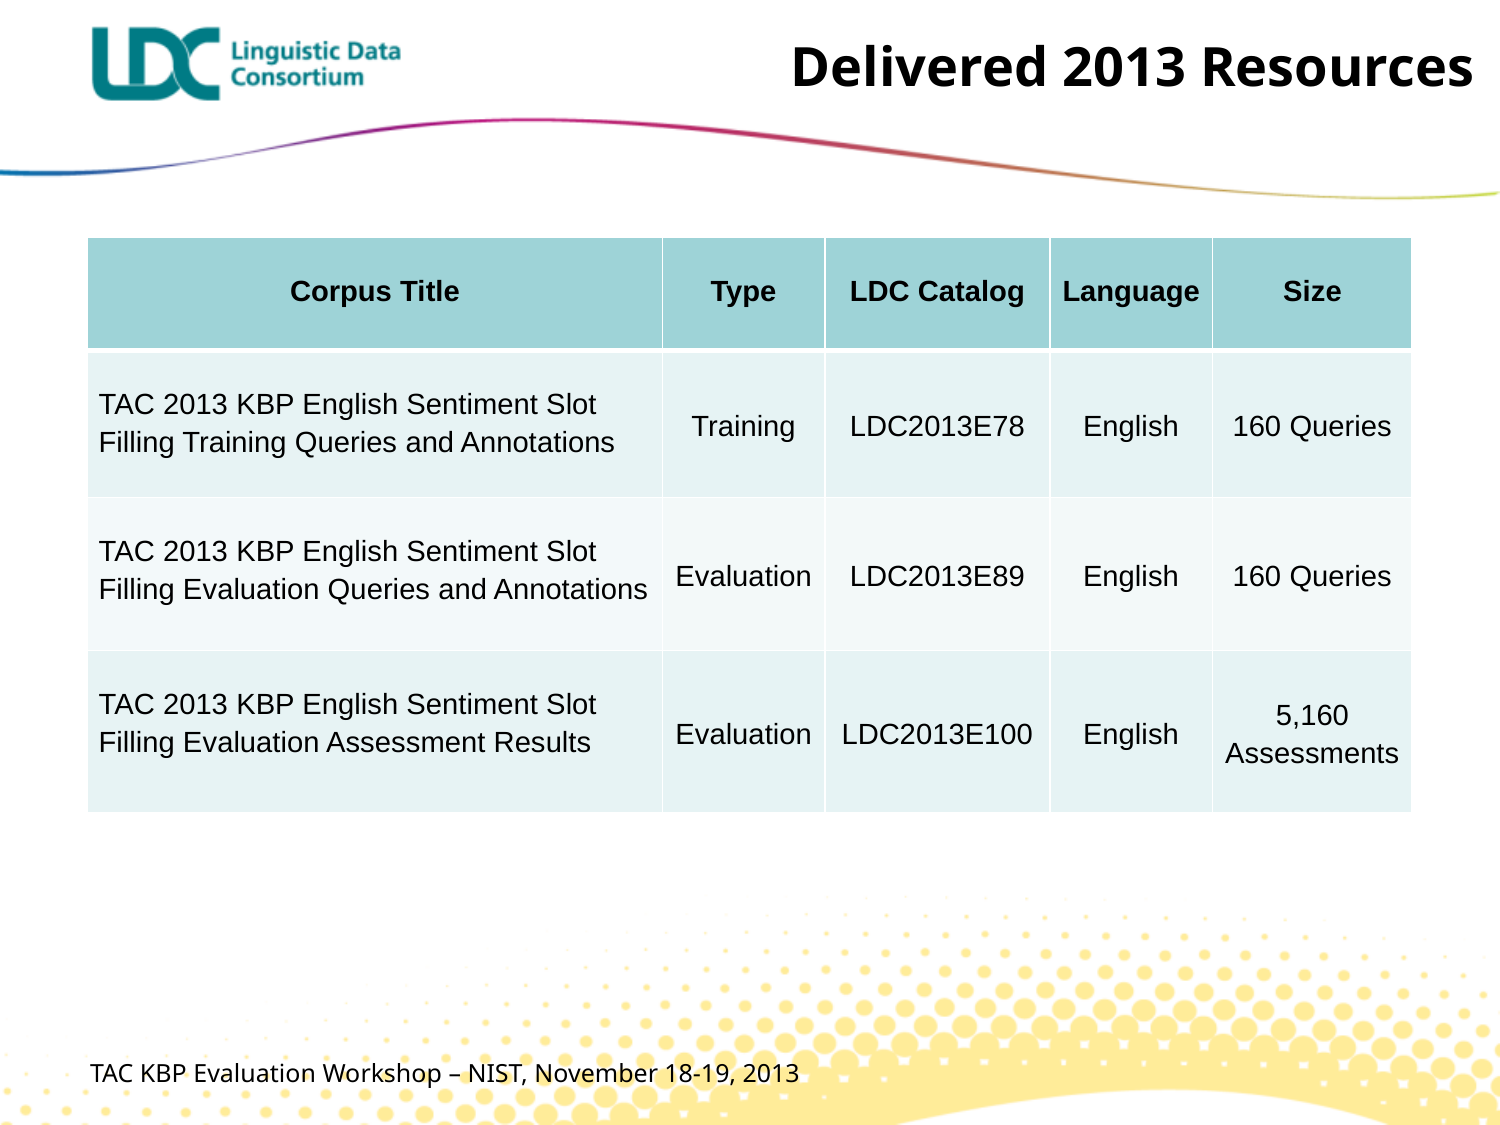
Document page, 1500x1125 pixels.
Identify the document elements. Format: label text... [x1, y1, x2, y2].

picture [0, 0, 1500, 1125]
table_cell 5,160 Assessments [1213, 651, 1411, 812]
table_cell Training [663, 353, 824, 497]
table_header LDC Catalog [826, 238, 1049, 348]
table_cell Evaluation [663, 498, 824, 650]
table_cell English [1051, 498, 1212, 650]
table_cell TAC 2013 KBP English Sentiment Slot Filling Evaluation Assessment Results [88, 651, 662, 812]
title Delivered 2013 Resources [425, 32, 1475, 163]
table_cell Evaluation [663, 651, 824, 812]
footer TAC KBP Evaluation Workshop – NIST, November 18-19, 2013 [74, 1049, 1076, 1103]
table_cell 160 Queries [1213, 498, 1411, 650]
table_header Language [1051, 238, 1212, 348]
table_header Corpus Title [88, 238, 662, 348]
table_cell English [1051, 651, 1212, 812]
table_cell English [1051, 353, 1212, 497]
table_header Type [663, 238, 824, 348]
table_cell TAC 2013 KBP English Sentiment Slot Filling Evaluation Queries and Annotations [88, 498, 662, 650]
table_cell TAC 2013 KBP English Sentiment Slot Filling Training Queries and Annotations [88, 353, 662, 497]
table_cell LDC2013E89 [826, 498, 1049, 650]
table_cell LDC2013E78 [826, 353, 1049, 497]
table_cell 160 Queries [1213, 353, 1411, 497]
table_header Size [1213, 238, 1411, 348]
table_cell LDC2013E100 [826, 651, 1049, 812]
